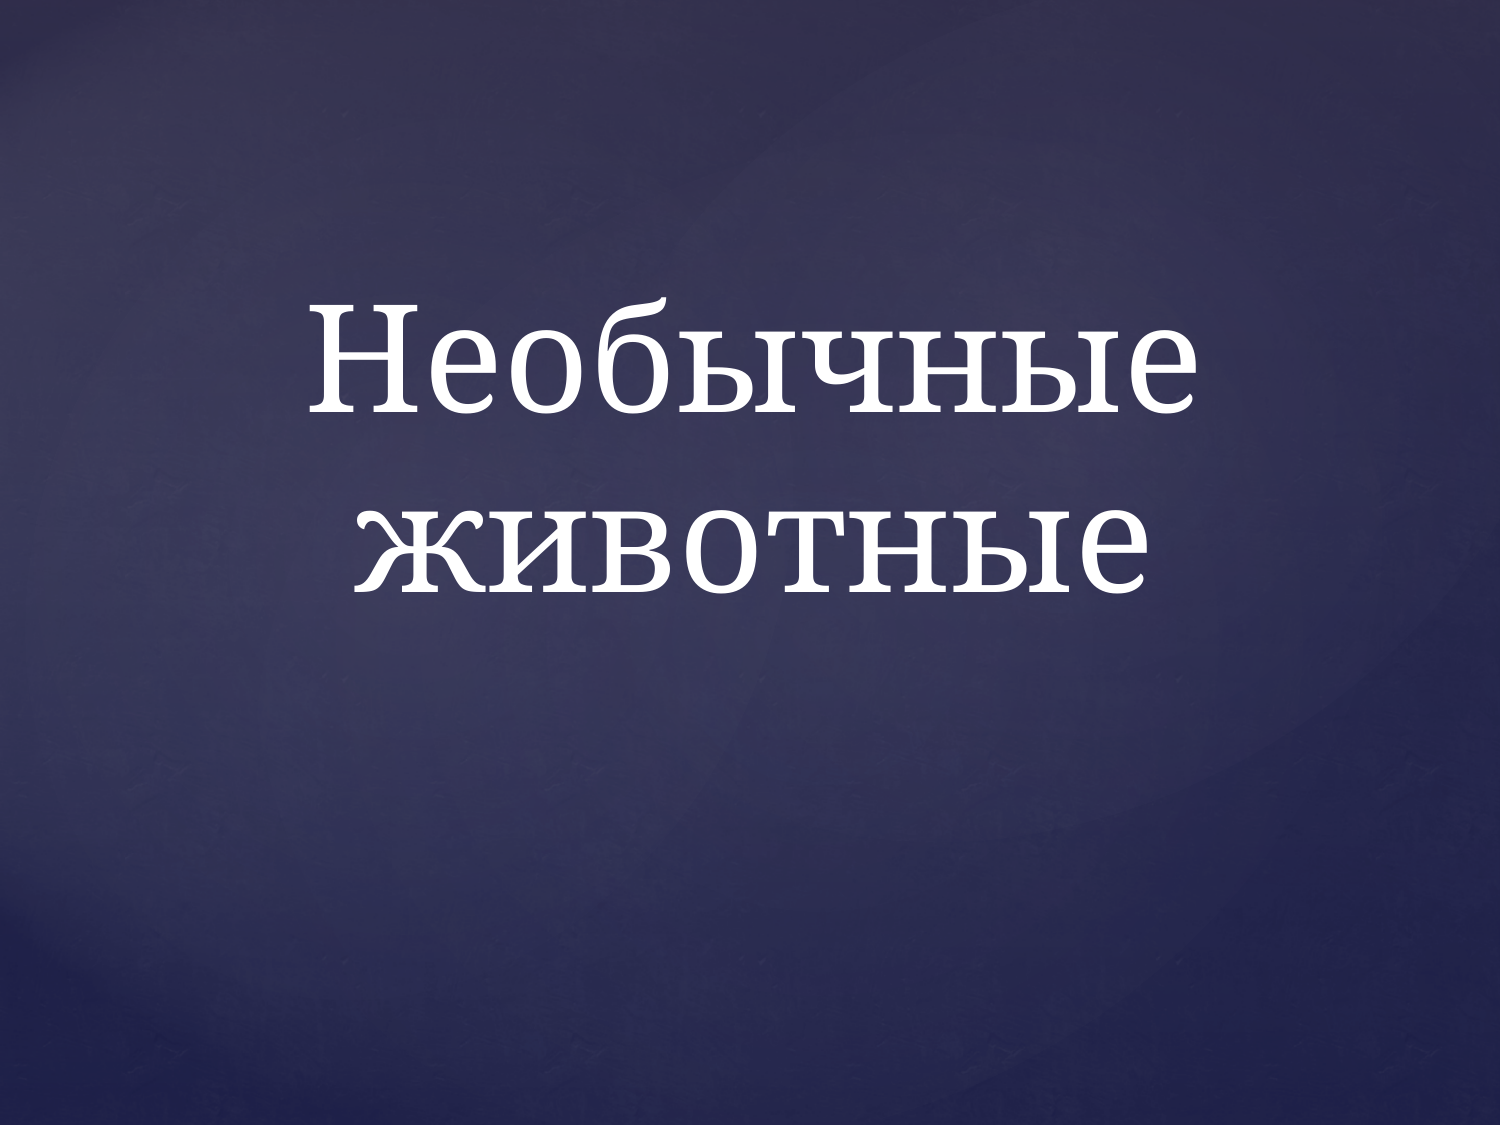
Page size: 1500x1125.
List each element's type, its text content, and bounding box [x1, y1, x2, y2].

title Необычные животные [135, 290, 1374, 630]
